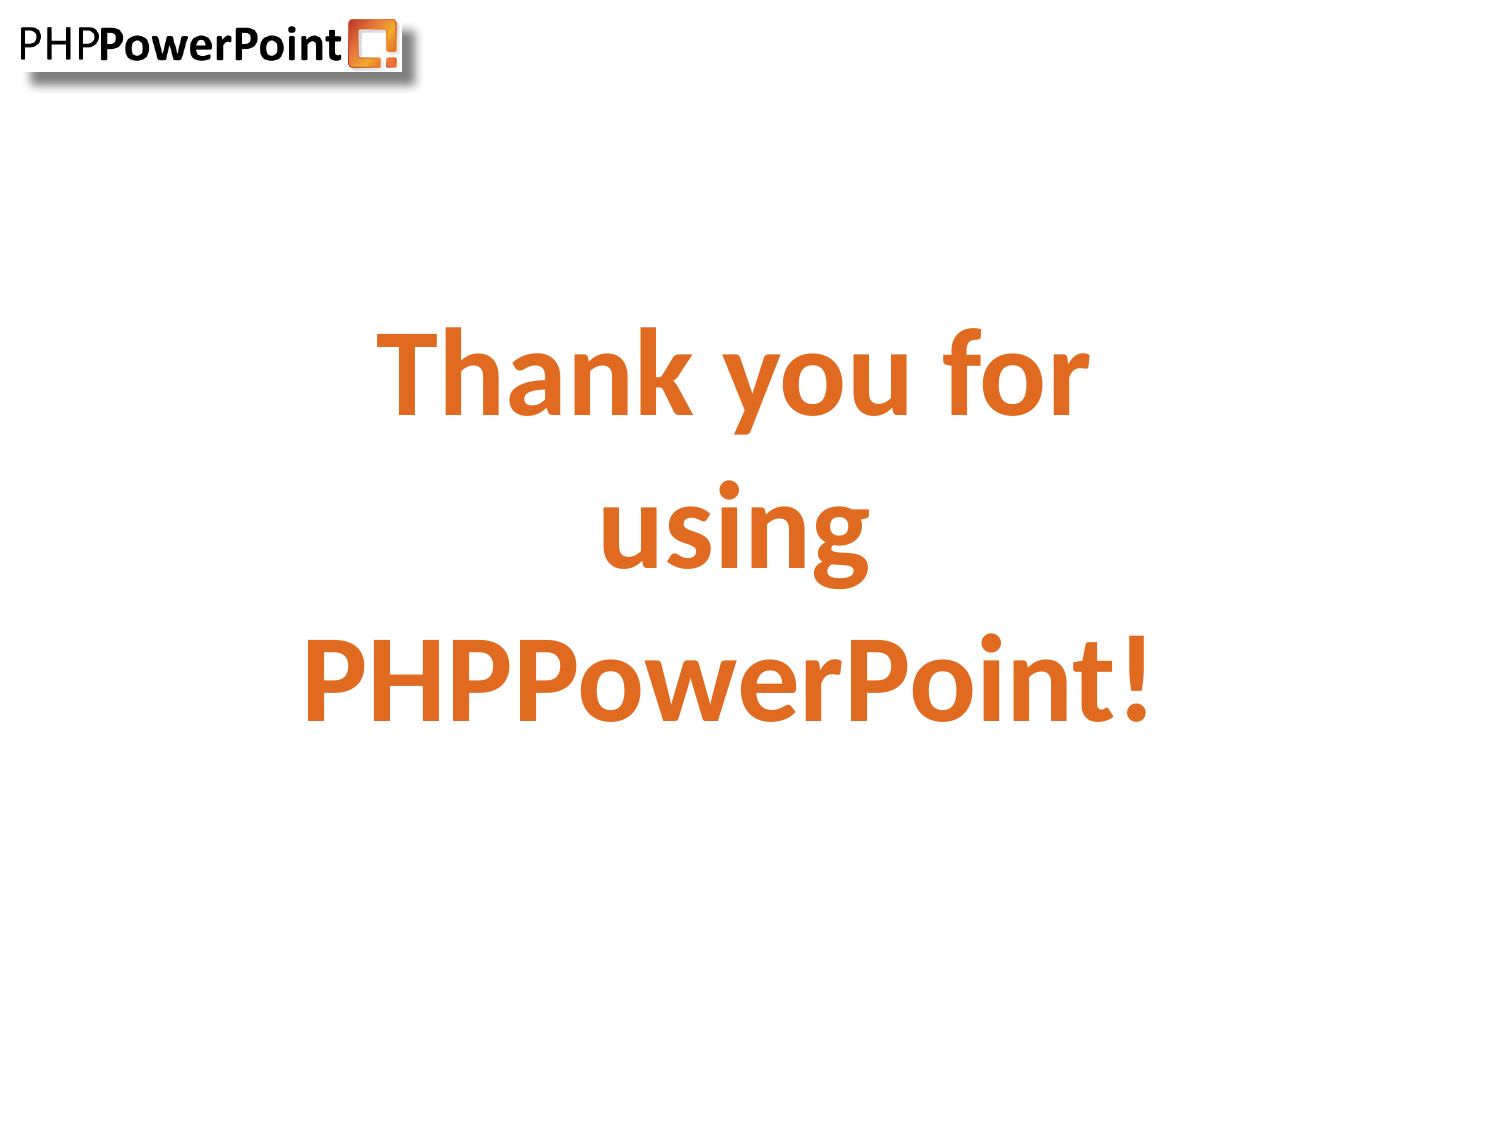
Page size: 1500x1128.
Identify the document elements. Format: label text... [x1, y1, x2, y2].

text_box Thank you for using PHPPowerPoint! [265, 281, 1204, 754]
picture [15, 15, 402, 73]
